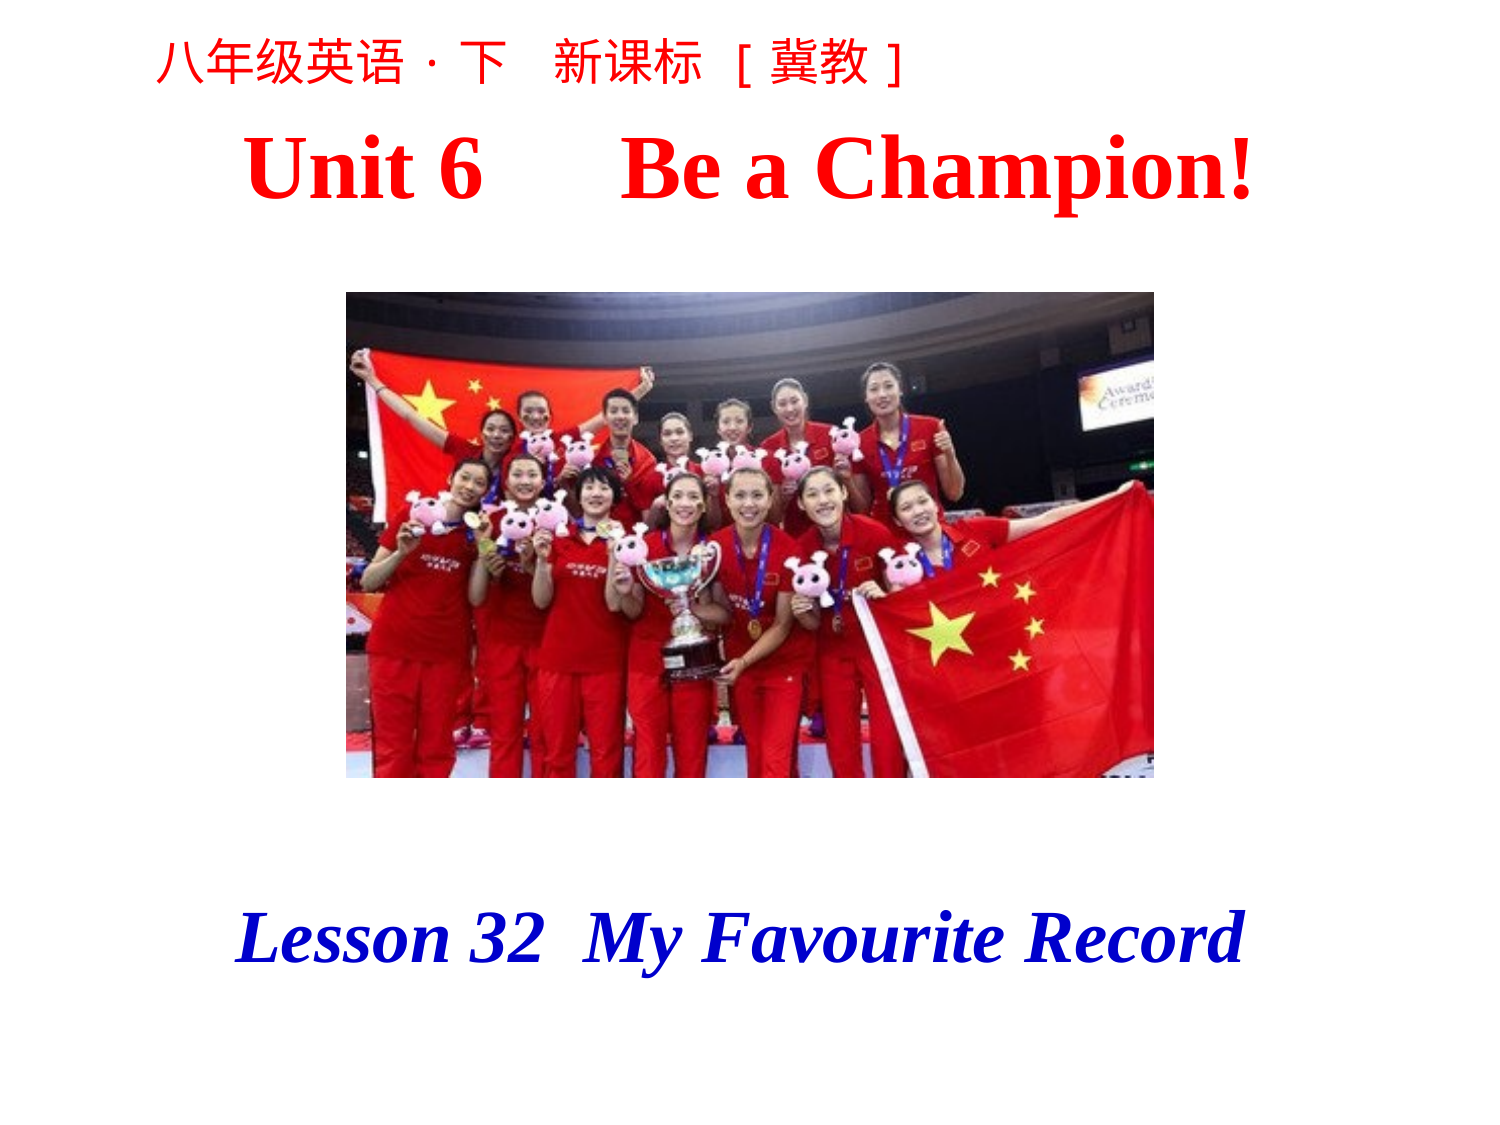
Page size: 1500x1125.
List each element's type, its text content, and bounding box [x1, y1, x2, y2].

text_box 八年级英语·下 新课标 [冀教] [0, 23, 1067, 99]
text_box Unit 6 Be a Champion! [165, 99, 1335, 225]
text_box Lesson 32 My Favourite Record [0, 791, 1500, 985]
picture [345, 292, 1155, 778]
